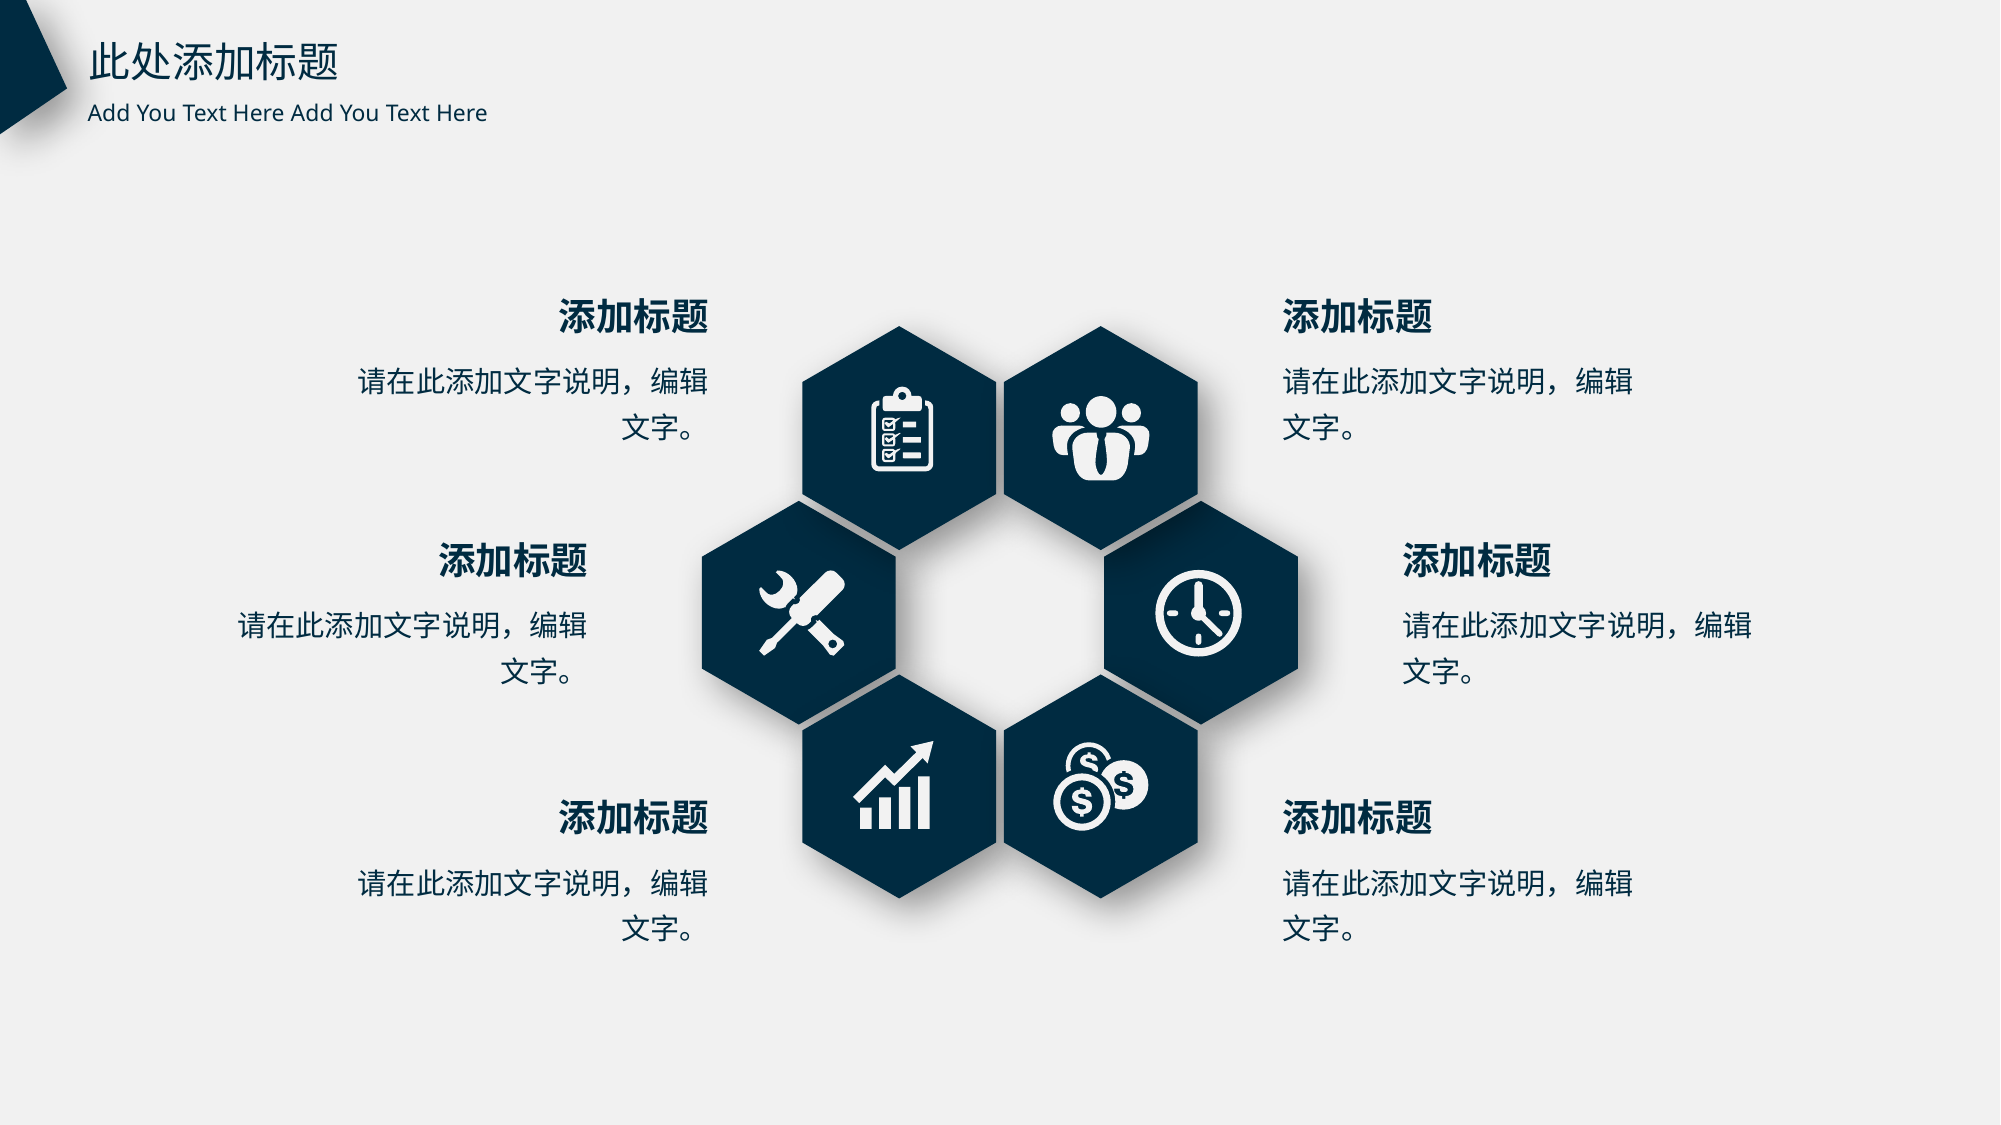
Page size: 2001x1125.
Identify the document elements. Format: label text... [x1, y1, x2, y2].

text_box [1072, 432, 1130, 481]
text_box [1117, 425, 1150, 456]
text_box 添加标题 [422, 529, 603, 589]
text_box [1121, 403, 1142, 423]
text_box 请在此添加文字说明，编辑文字。 [1387, 589, 1781, 696]
text_box 添加标题 [1387, 529, 1568, 589]
text_box [871, 400, 934, 472]
text_box [759, 570, 845, 656]
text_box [852, 740, 934, 829]
text_box [1052, 425, 1085, 456]
text_box 请在此添加文字说明，编辑文字。 [329, 345, 724, 452]
text_box Add You Text Here Add You Text Here [82, 83, 532, 134]
text_box 添加标题 [543, 786, 724, 847]
text_box [1085, 396, 1117, 428]
text_box 请在此添加文字说明，编辑文字。 [1267, 345, 1662, 452]
text_box [1003, 326, 1198, 551]
text_box [1060, 403, 1080, 423]
text_box [1104, 517, 1298, 717]
text_box [0, 0, 68, 135]
text_box 请在此添加文字说明，编辑文字。 [1267, 847, 1662, 953]
text_box [1003, 674, 1198, 899]
text_box 添加标题 [543, 285, 724, 345]
text_box 请在此添加文字说明，编辑文字。 [329, 847, 724, 953]
text_box 添加标题 [1267, 285, 1449, 345]
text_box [1053, 742, 1149, 831]
text_box [701, 504, 896, 725]
text_box [1155, 569, 1242, 657]
text_box [802, 674, 997, 899]
text_box 添加标题 [1267, 786, 1449, 847]
text_box [882, 386, 922, 412]
text_box [802, 326, 997, 551]
text_box 此处添加标题 [77, 28, 355, 83]
text_box 请在此添加文字说明，编辑文字。 [209, 589, 603, 696]
